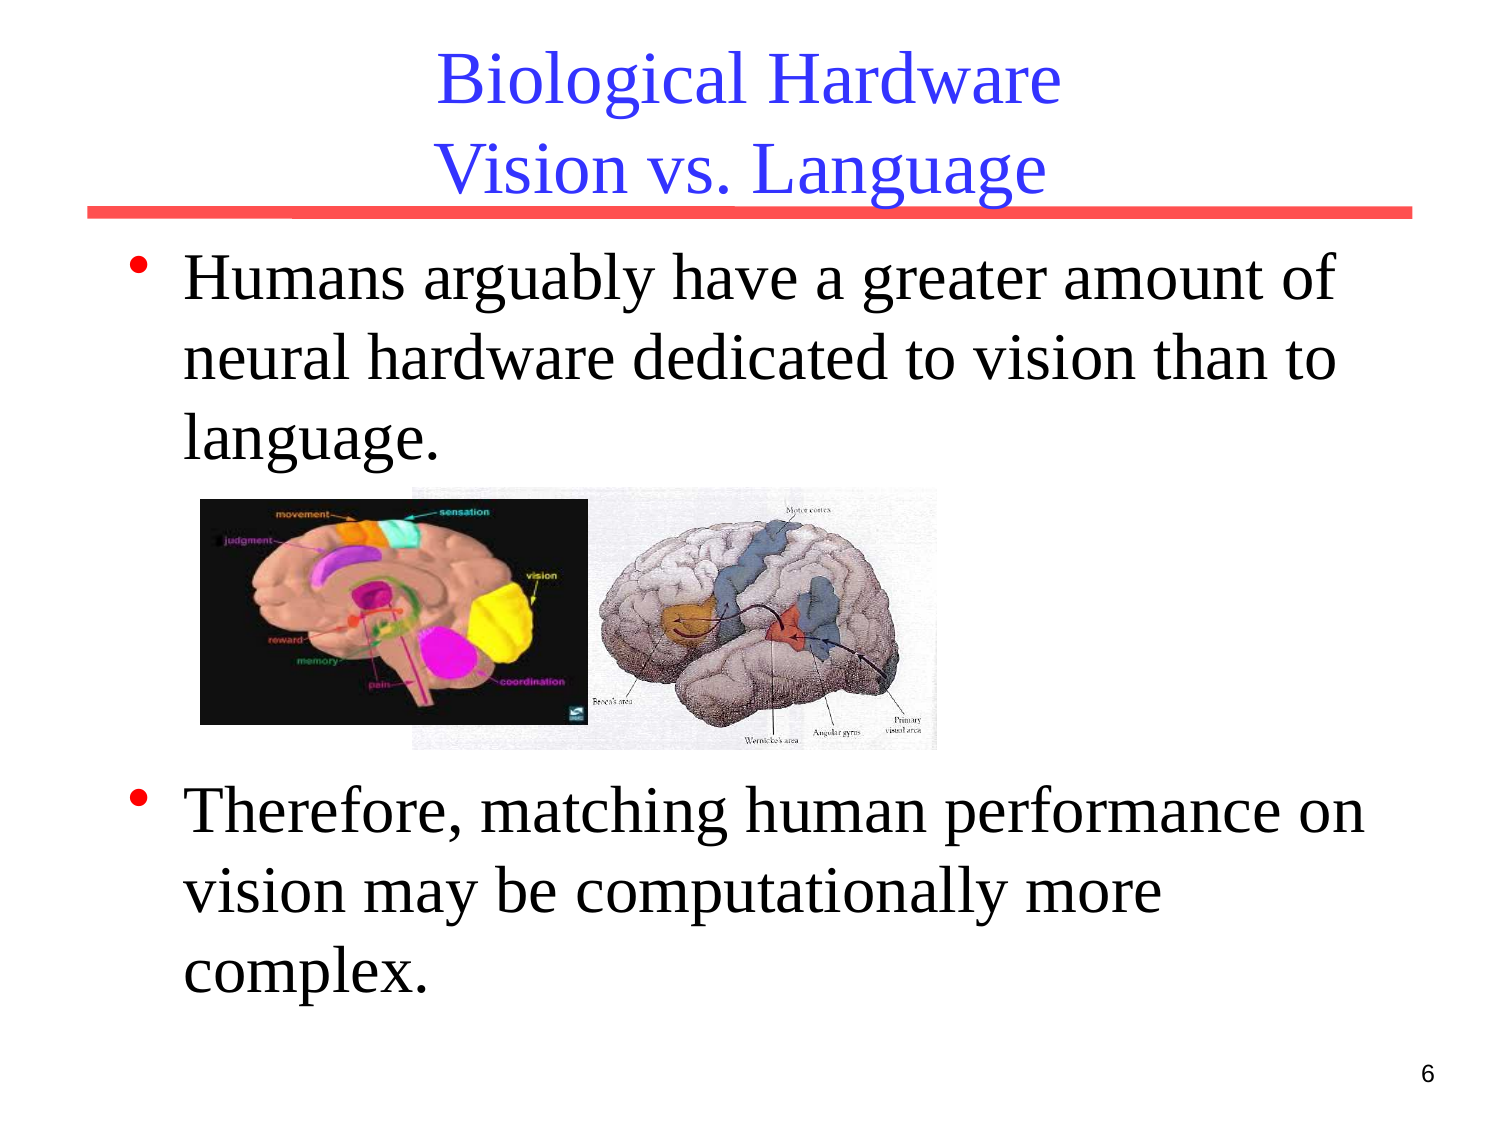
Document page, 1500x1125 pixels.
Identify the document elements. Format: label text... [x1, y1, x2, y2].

title Biological Hardware Vision vs. Language [112, 37, 1388, 200]
slide_number 6 [1137, 1049, 1451, 1125]
picture [199, 487, 937, 751]
list Humans arguably have a greater amount of neural hardware dedicated to vision than to language. Therefore, matching human performance on vision may be computationally more complex. [112, 224, 1388, 994]
